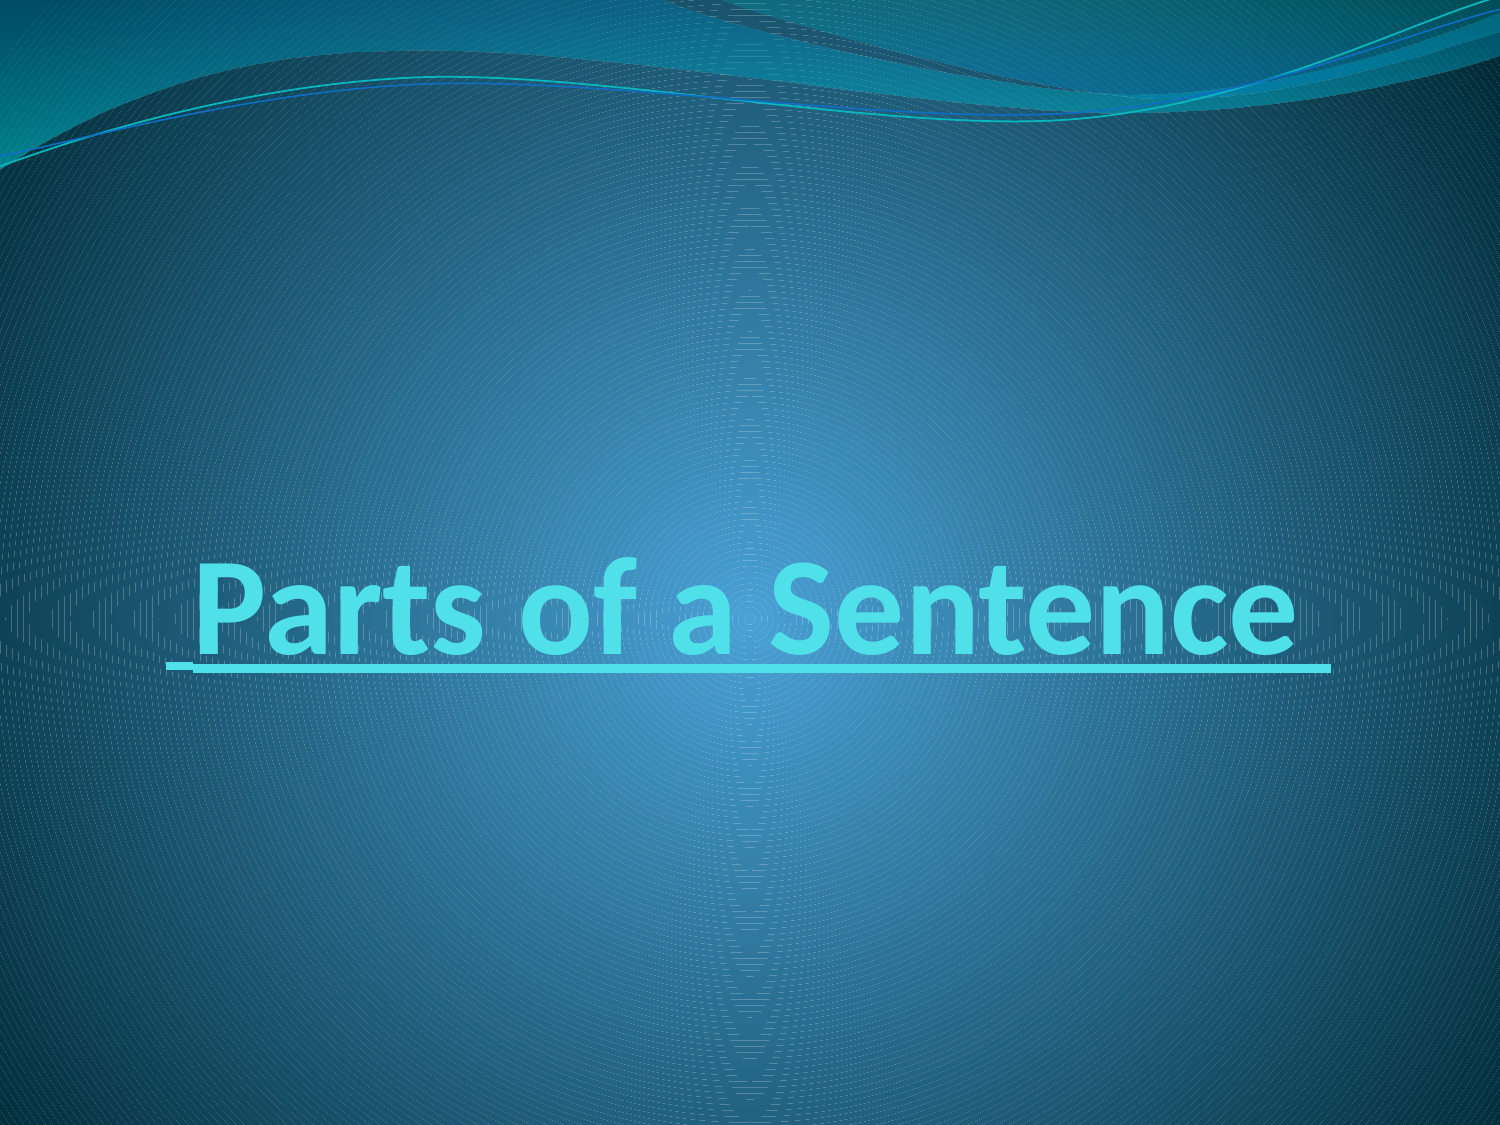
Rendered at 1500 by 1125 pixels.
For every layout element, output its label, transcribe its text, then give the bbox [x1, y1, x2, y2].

title Parts of a Sentence [112, 162, 1388, 850]
